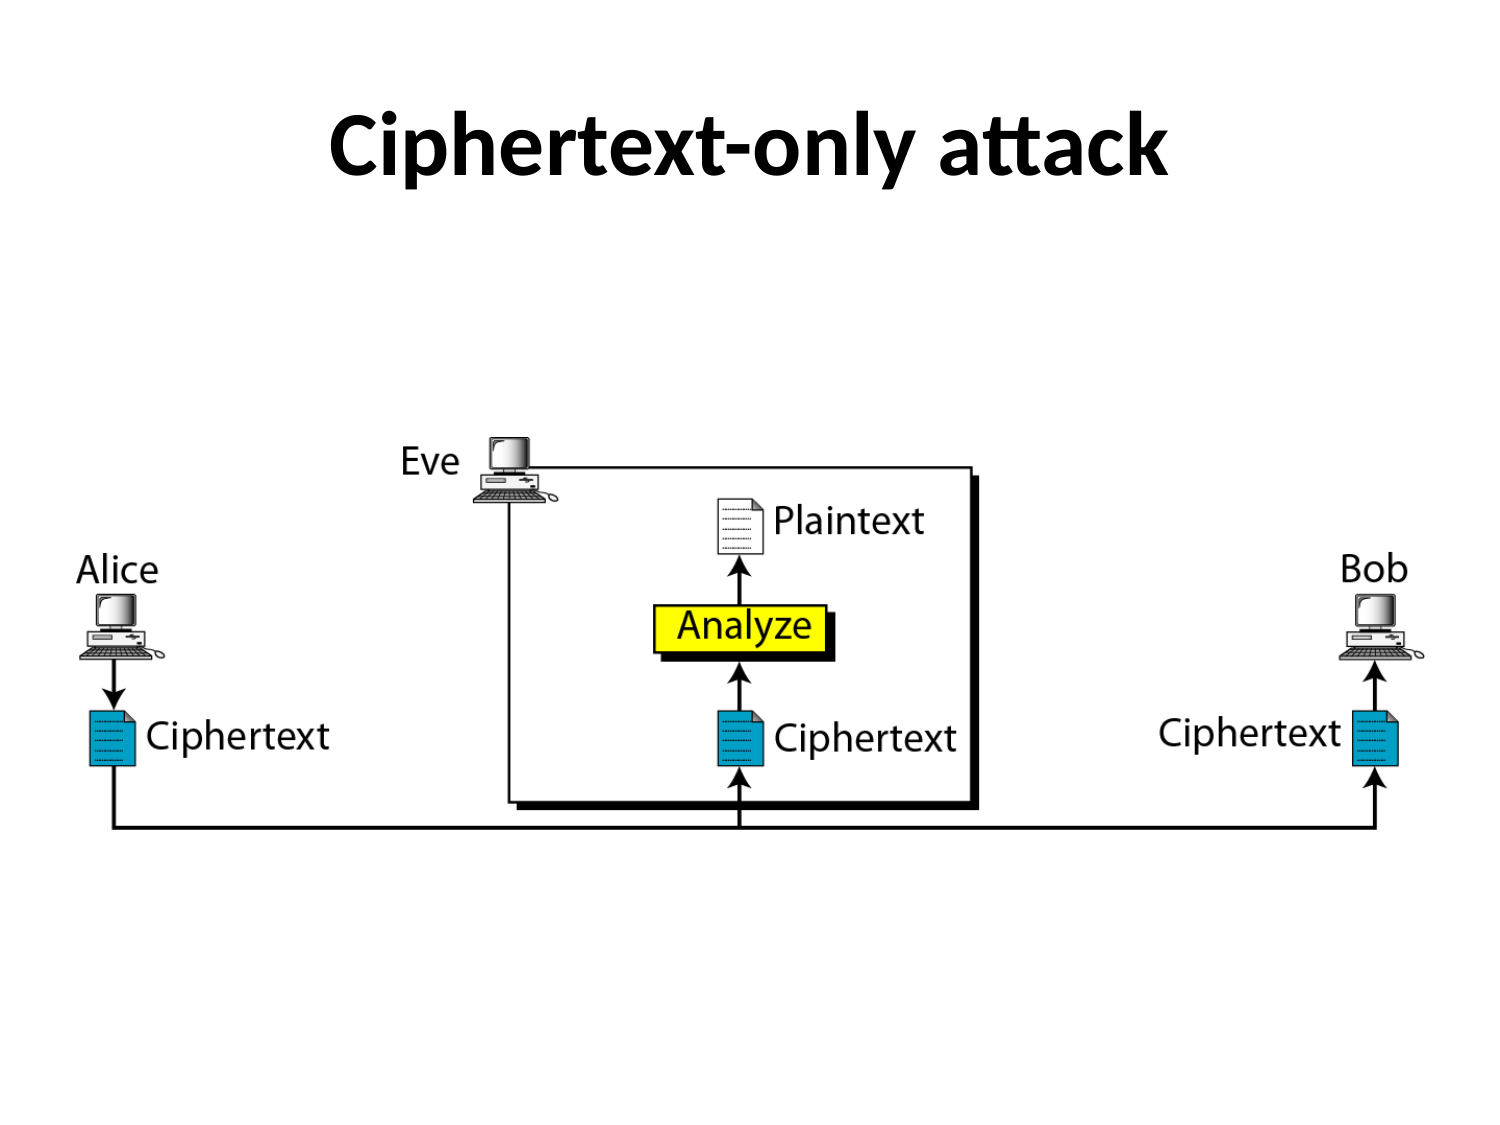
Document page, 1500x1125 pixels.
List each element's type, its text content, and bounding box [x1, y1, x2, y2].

title Ciphertext-only attack [75, 45, 1425, 233]
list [74, 437, 1426, 830]
